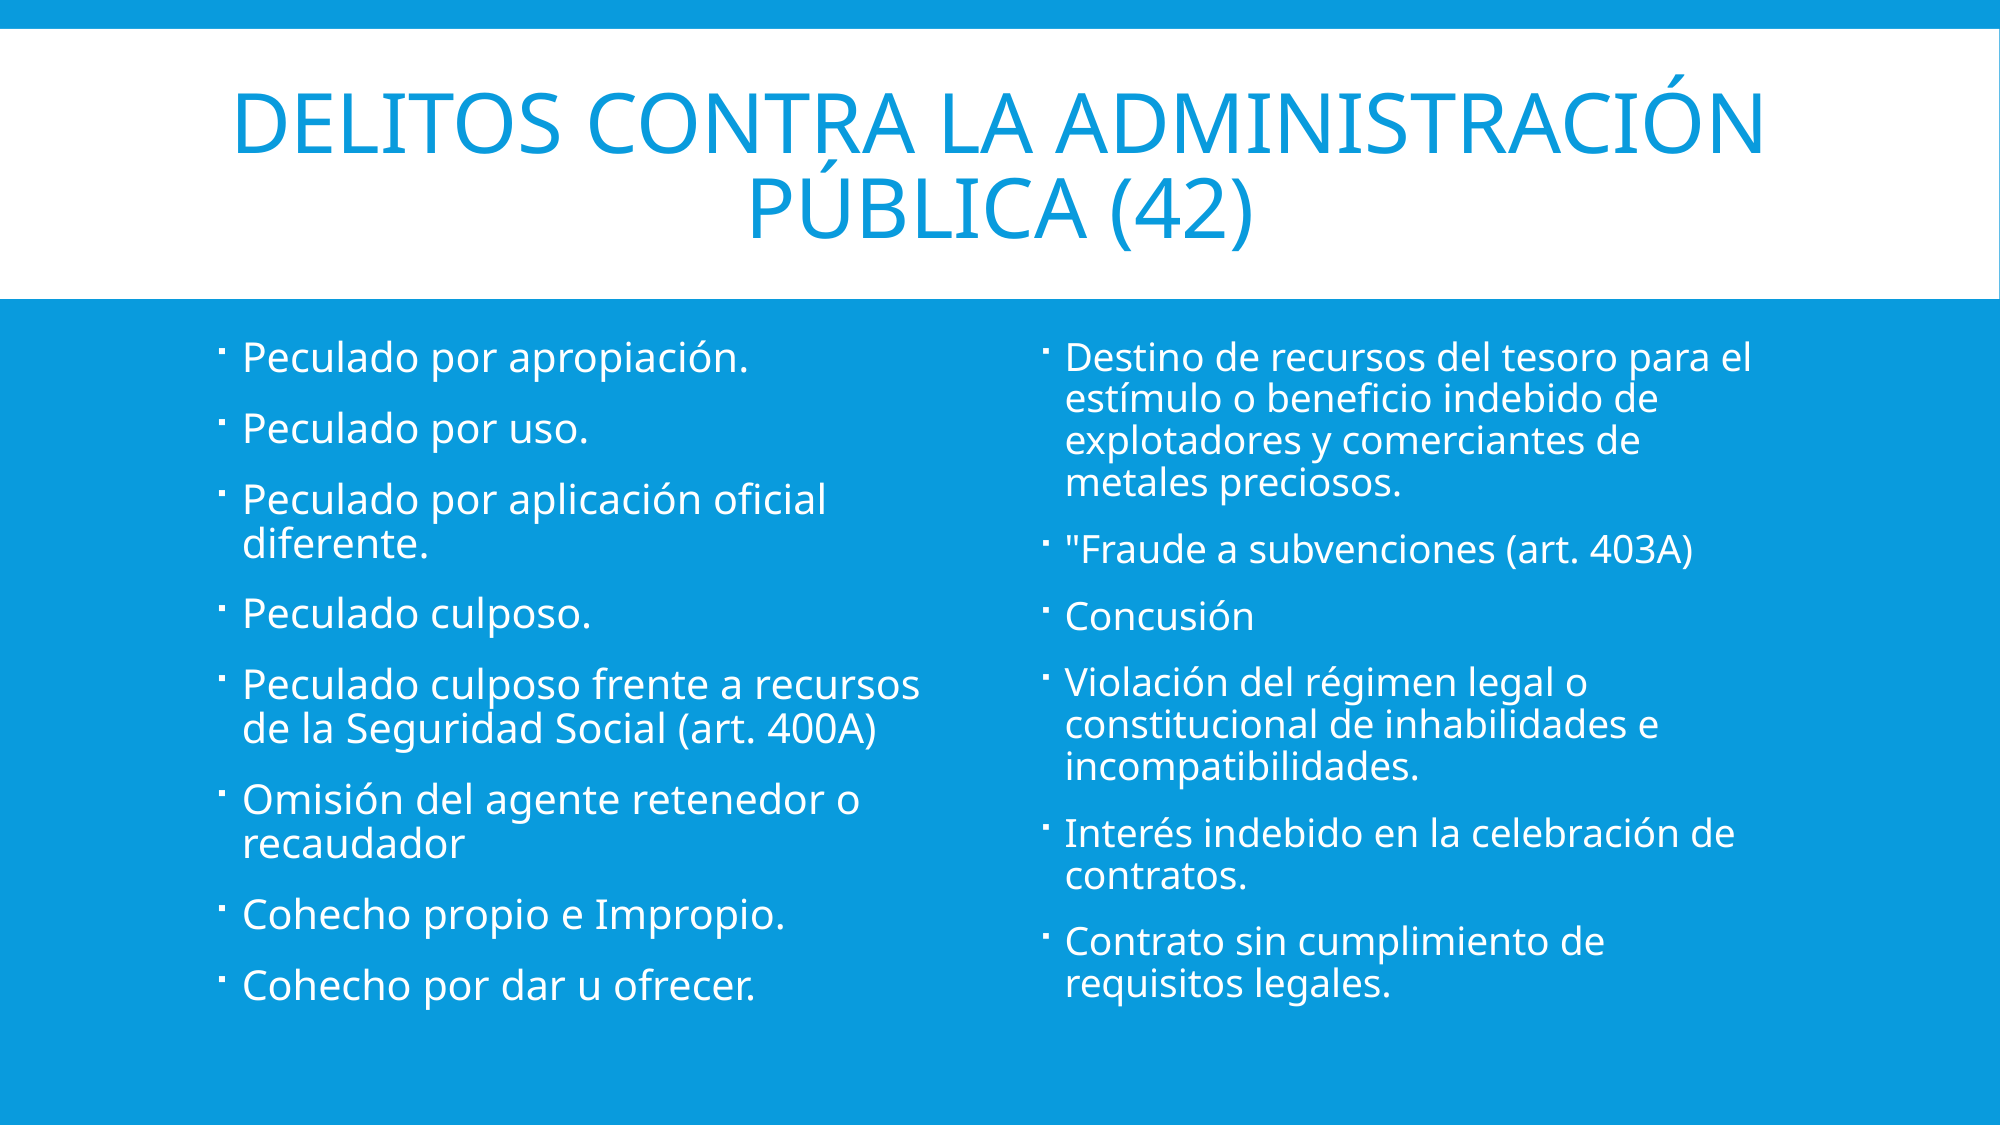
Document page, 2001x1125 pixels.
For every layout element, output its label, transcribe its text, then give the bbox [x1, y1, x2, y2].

title Delitos contra la administración pública (42) [197, 46, 1803, 294]
list Peculado por apropiación. Peculado por uso. Peculado por aplicación oficial diferente. Peculado culposo. Peculado culposo frente a recursos de la Seguridad Social (art. 400A) Omisión del agente retenedor o recaudador Cohecho propio e Impropio. Cohecho por dar u ofrecer. [197, 329, 978, 1021]
list Destino de recursos del tesoro para el estímulo o beneficio indebido de explotadores y comerciantes de metales preciosos. "Fraude a subvenciones (art. 403A) Concusión Violación del régimen legal o constitucional de inhabilidades e incompatibilidades. Interés indebido en la celebración de contratos. Contrato sin cumplimiento de requisitos legales. [1022, 329, 1803, 1021]
